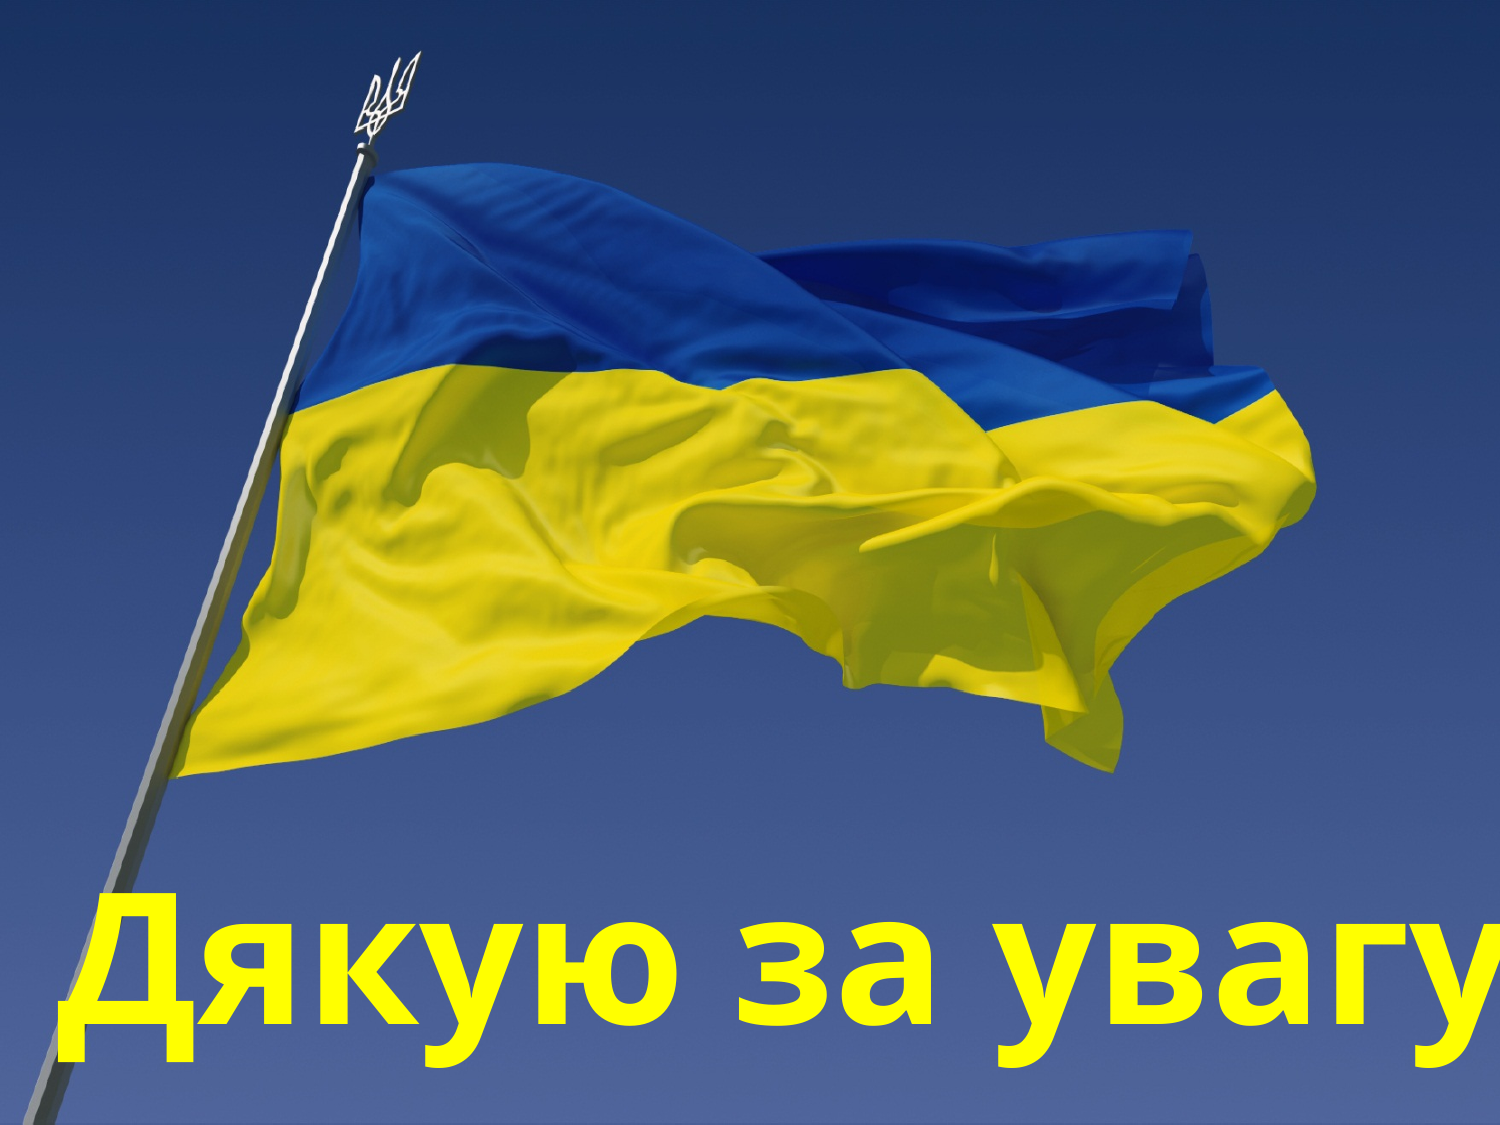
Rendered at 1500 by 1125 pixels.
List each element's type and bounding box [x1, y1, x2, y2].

list [0, 0, 1500, 1125]
